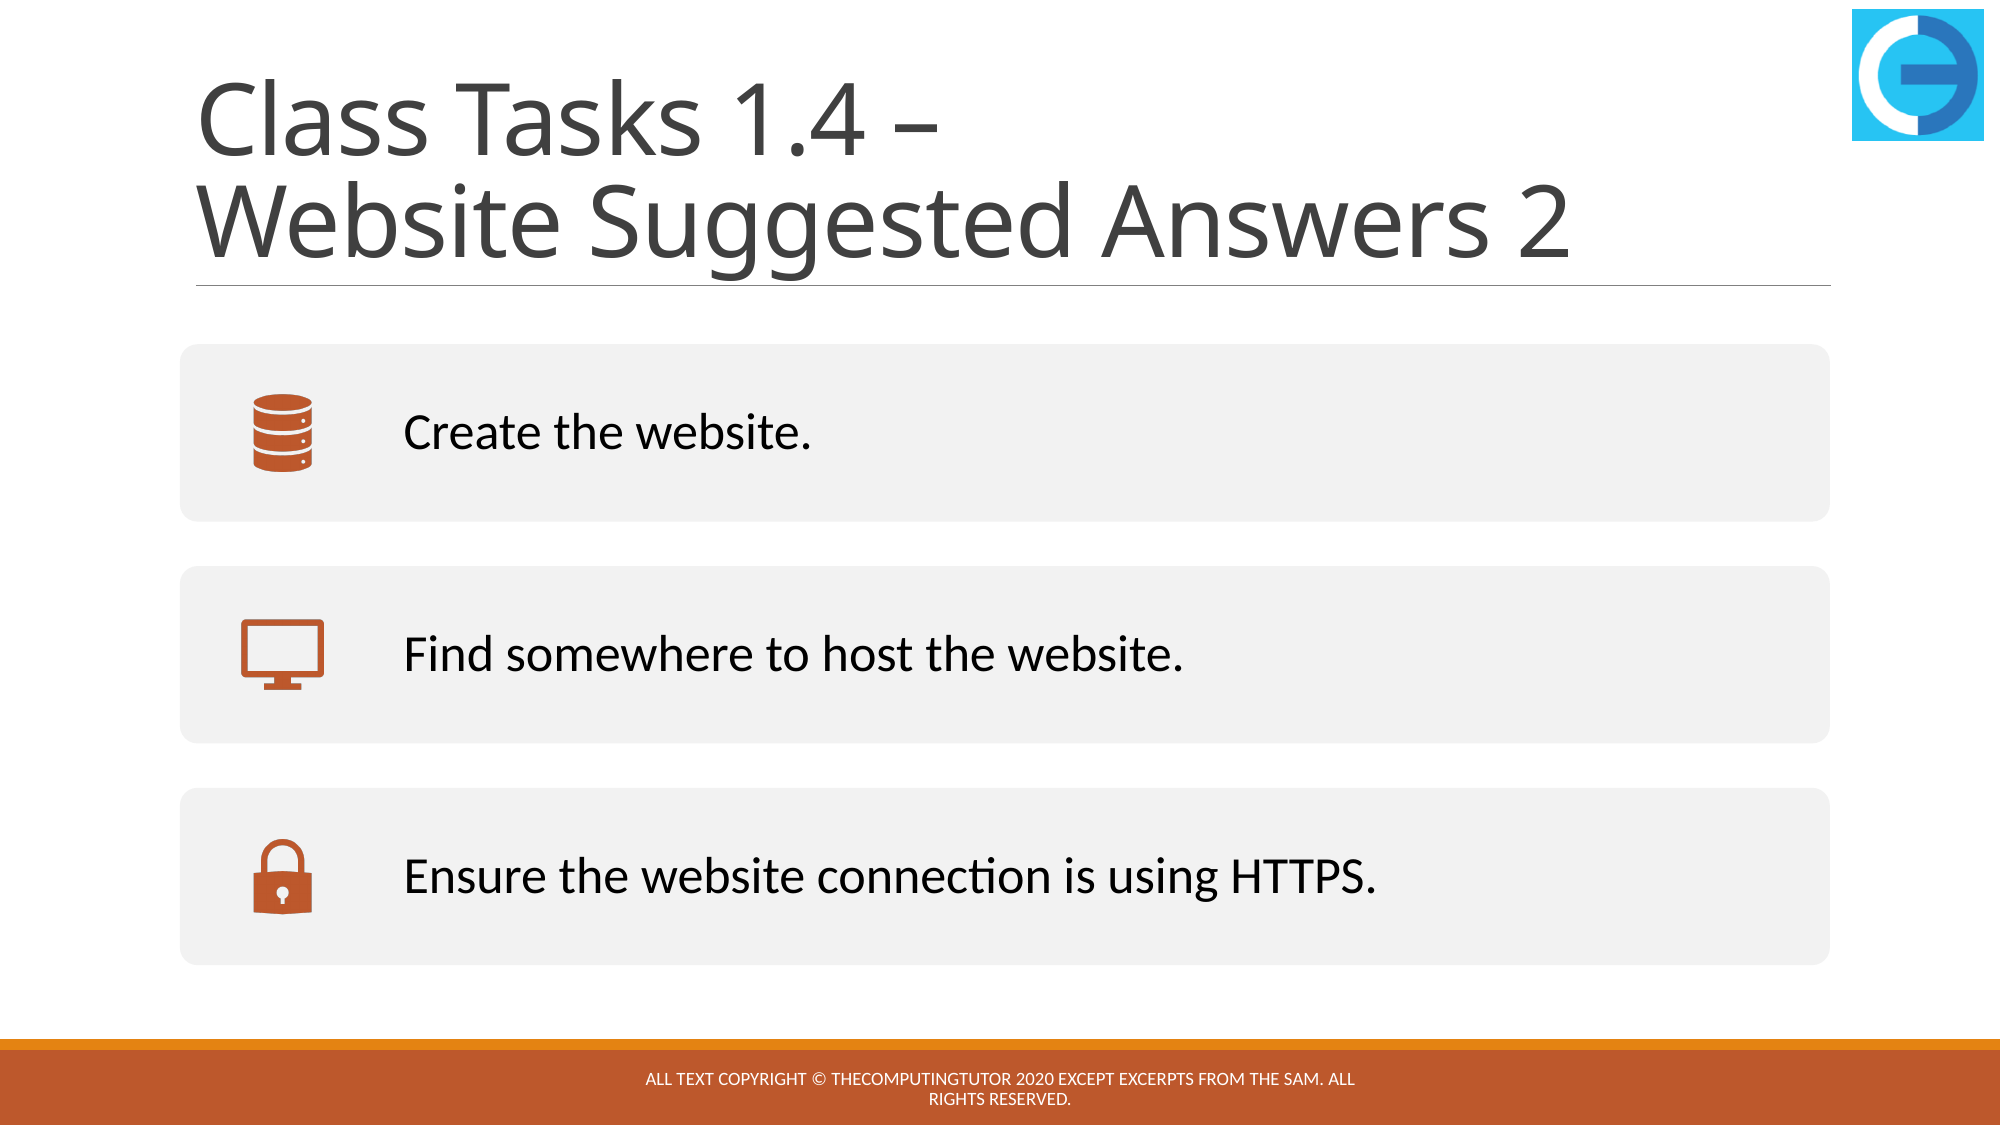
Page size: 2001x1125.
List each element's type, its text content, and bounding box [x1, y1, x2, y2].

title Class Tasks 1.4 – Website Suggested Answers 2 [180, 47, 1830, 285]
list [179, 343, 1831, 966]
footer All text copyright © TheComputingTutor 2020 except excerpts from the SAM. All rights Reserved. [604, 1059, 1396, 1120]
picture [1852, 9, 1984, 141]
